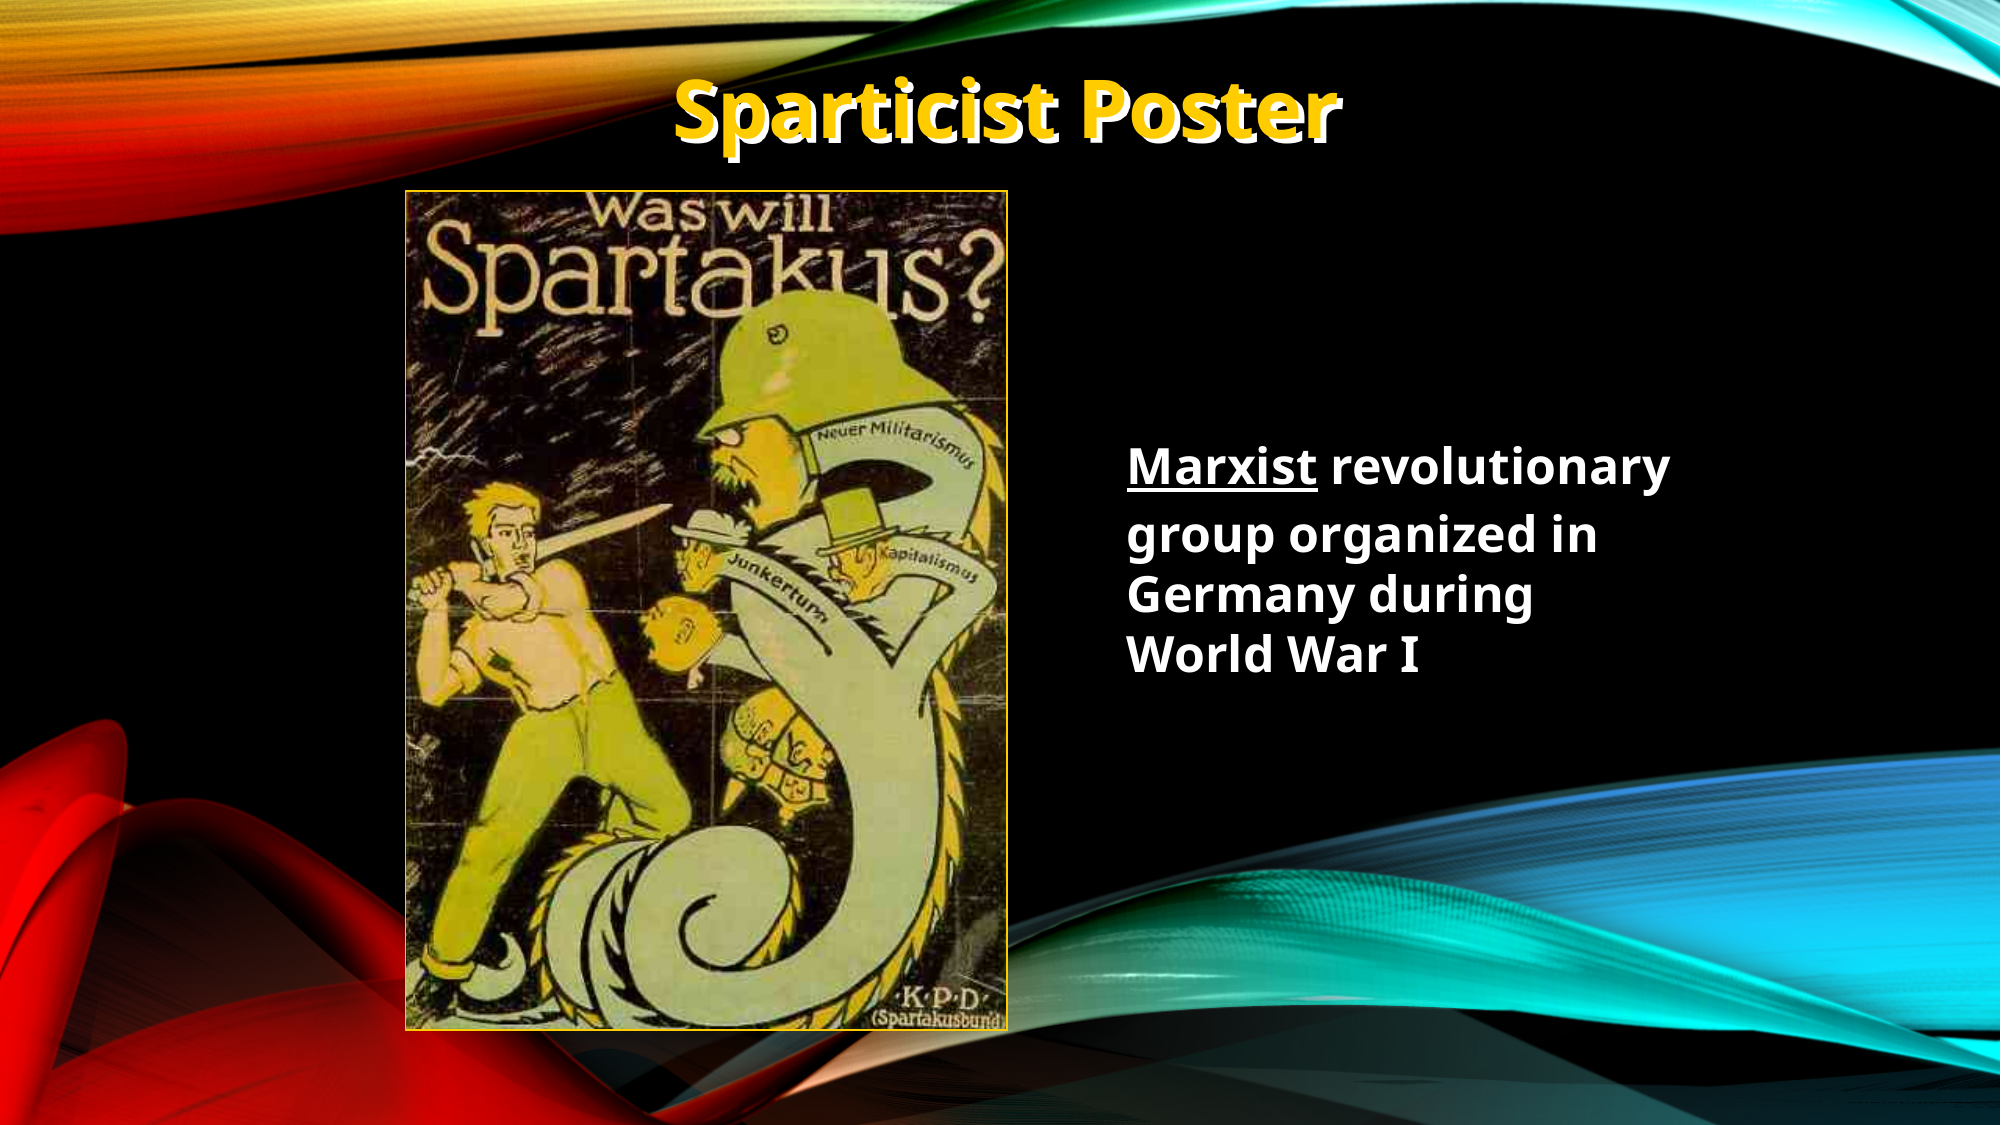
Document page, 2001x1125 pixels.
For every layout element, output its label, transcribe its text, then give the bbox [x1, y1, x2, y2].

picture [0, 0, 2000, 1125]
text_box Marxist revolutionary group organized in Germany during World War I [1112, 427, 1699, 691]
text_box Sparticist Poster [299, 50, 1713, 163]
